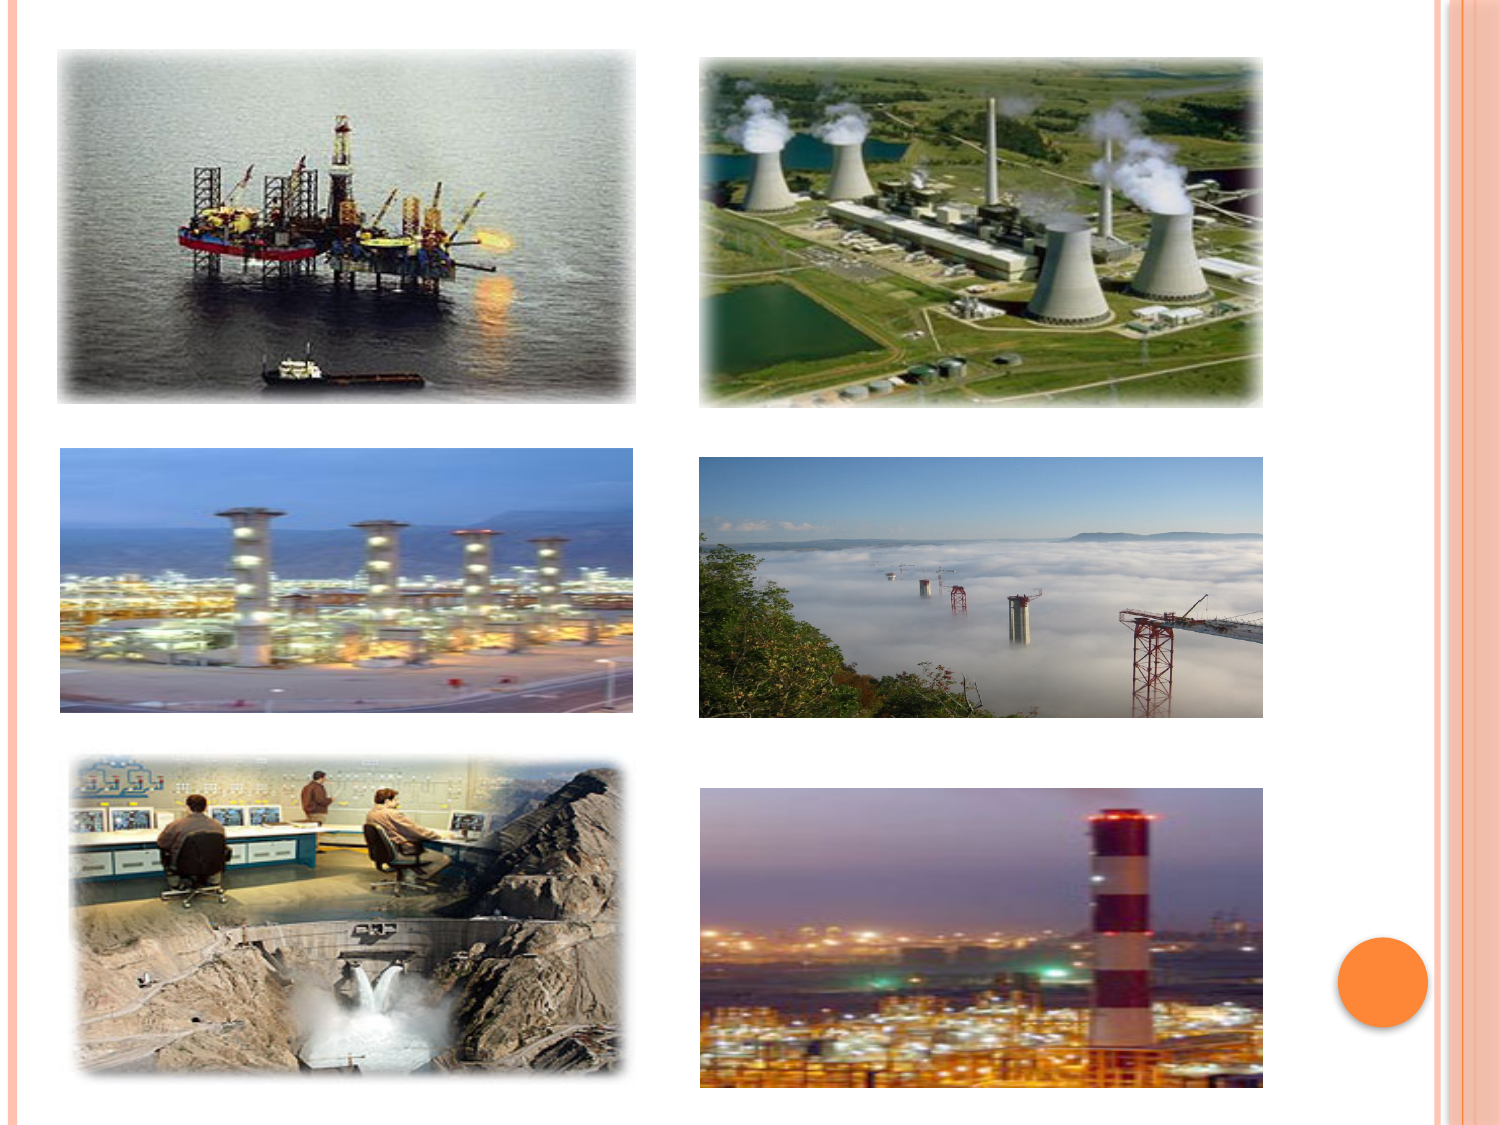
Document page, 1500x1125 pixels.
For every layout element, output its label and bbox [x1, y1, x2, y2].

picture [699, 57, 1263, 409]
picture [699, 456, 1263, 718]
picture [699, 787, 1264, 1088]
picture [56, 748, 637, 1088]
picture [59, 448, 634, 713]
picture [56, 49, 637, 404]
